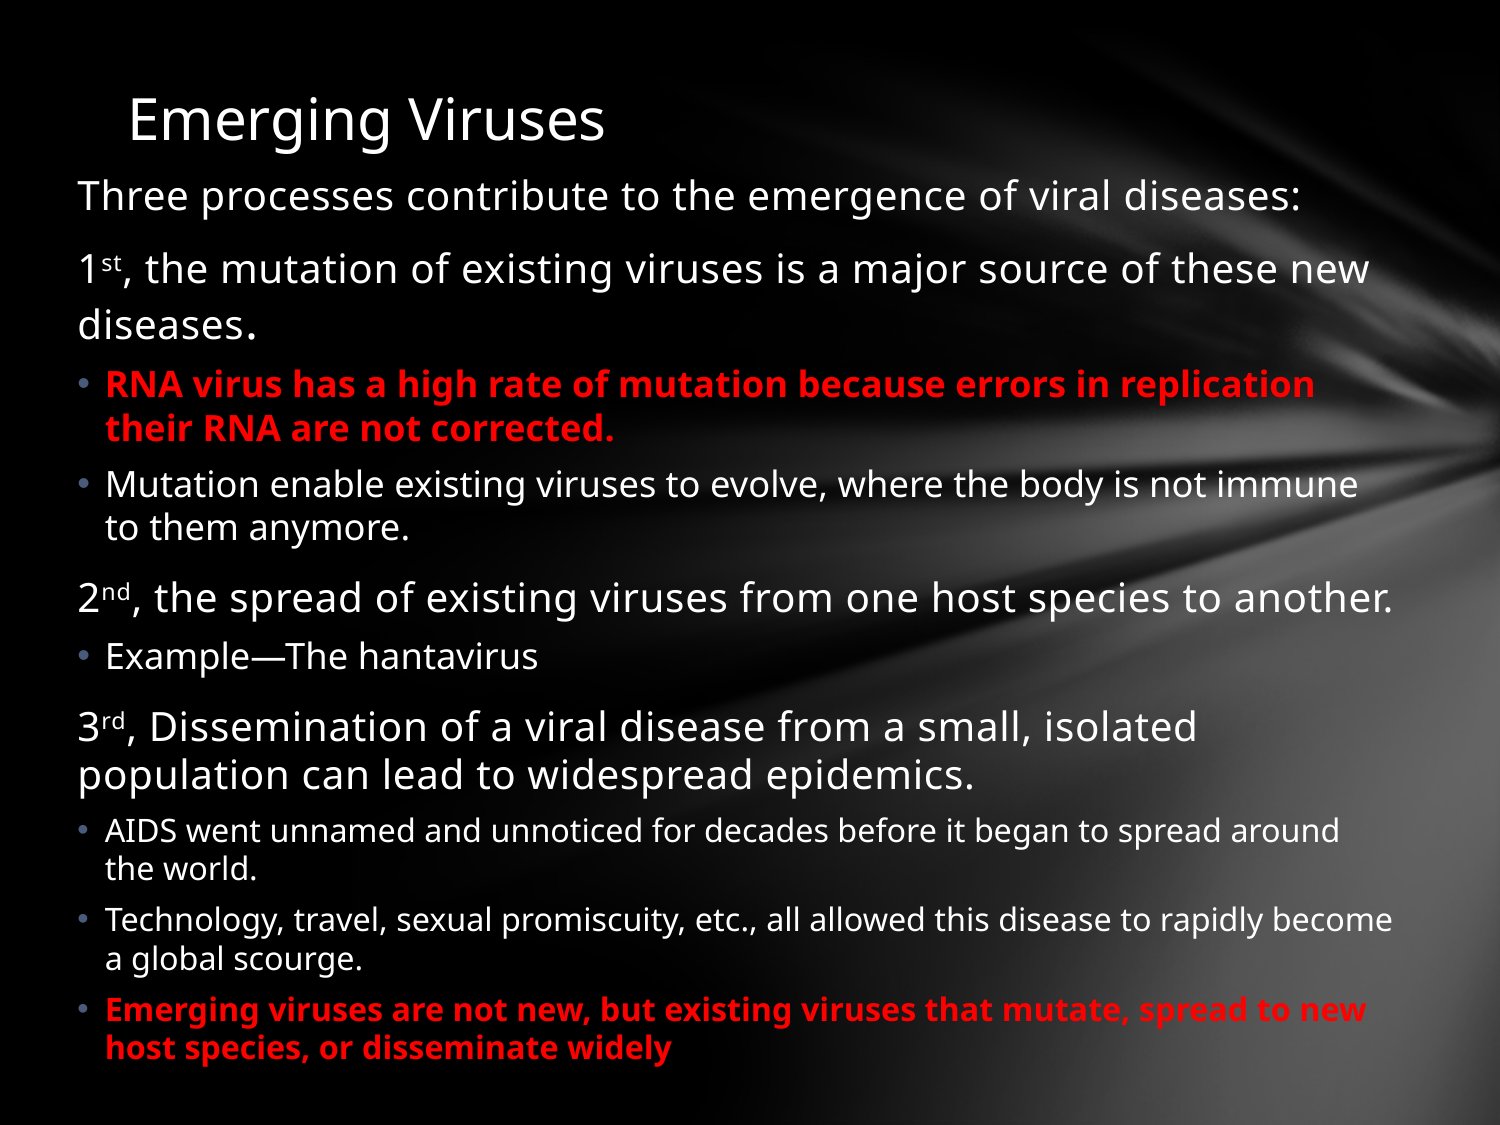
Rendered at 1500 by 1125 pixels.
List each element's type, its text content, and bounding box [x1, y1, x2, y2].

list Three processes contribute to the emergence of viral diseases: 1st, the mutation of existing viruses is a major source of these new diseases. RNA virus has a high rate of mutation because errors in replication their RNA are not corrected. Mutation enable existing viruses to evolve, where the body is not immune to them anymore. 2nd, the spread of existing viruses from one host species to another. Example—The hantavirus 3rd, Dissemination of a viral disease from a small, isolated population can lead to widespread epidemics. AIDS went unnamed and unnoticed for decades before it began to spread around the world. Technology, travel, sexual promiscuity, etc., all allowed this disease to rapidly become a global scourge. Emerging viruses are not new, but existing viruses that mutate, spread to new host species, or disseminate widely [62, 162, 1413, 1093]
text_box Emerging Viruses [112, 75, 725, 160]
